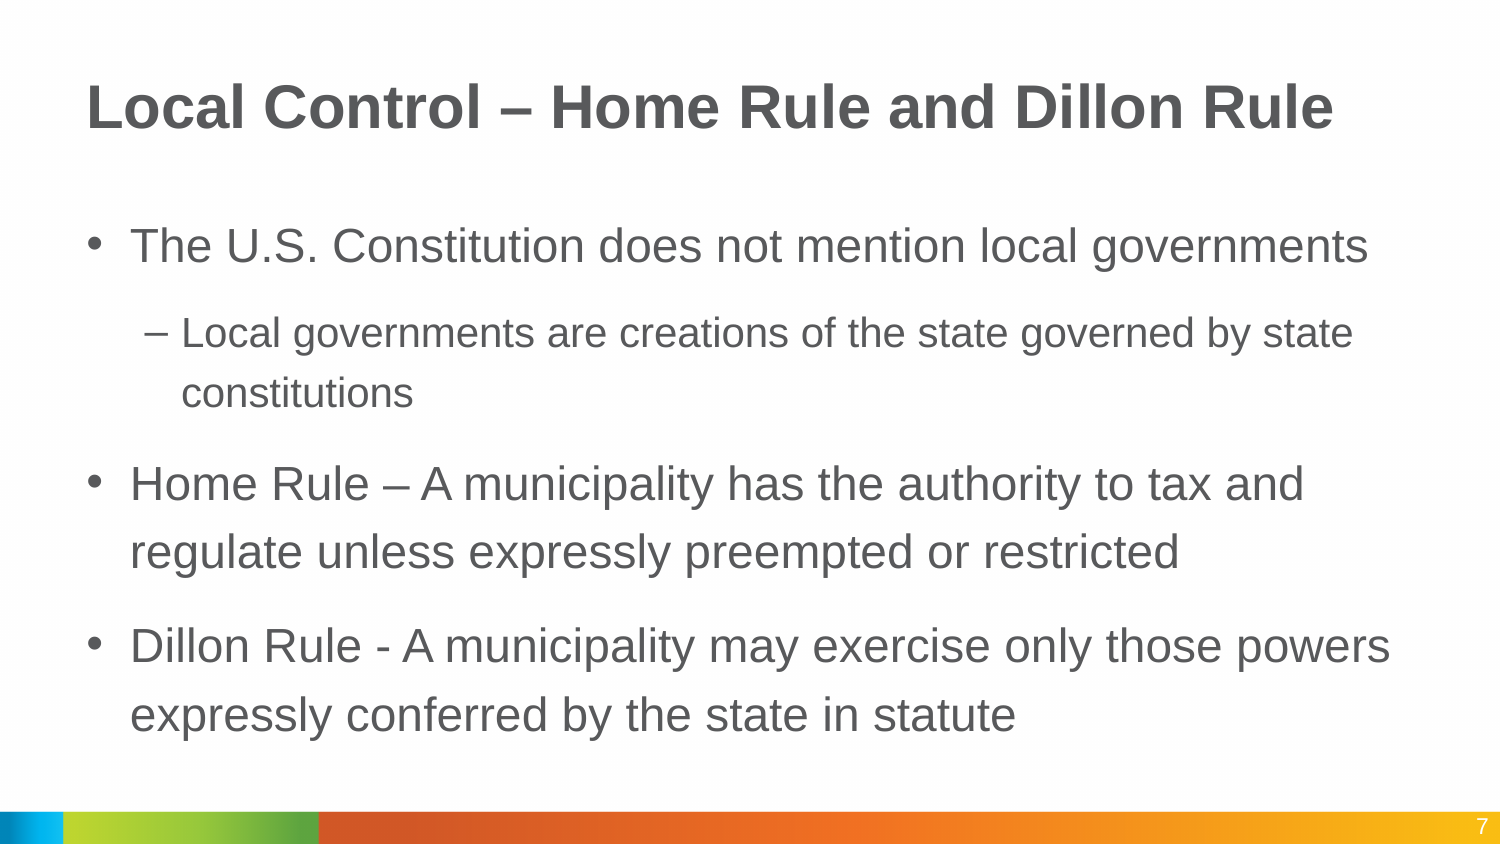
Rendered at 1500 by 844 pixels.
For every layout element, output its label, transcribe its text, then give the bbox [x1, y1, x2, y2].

title Local Control – Home Rule and Dillon Rule [75, 33, 1425, 175]
footer [456, 802, 1044, 844]
list The U.S. Constitution does not mention local governments Local governments are creations of the state governed by state constitutions Home Rule – A municipality has the authority to tax and regulate unless expressly preempted or restricted Dillon Rule - A municipality may exercise only those powers expressly conferred by the state in statute [75, 196, 1425, 754]
picture [0, 0, 1500, 844]
slide_number 7 [1149, 802, 1500, 844]
